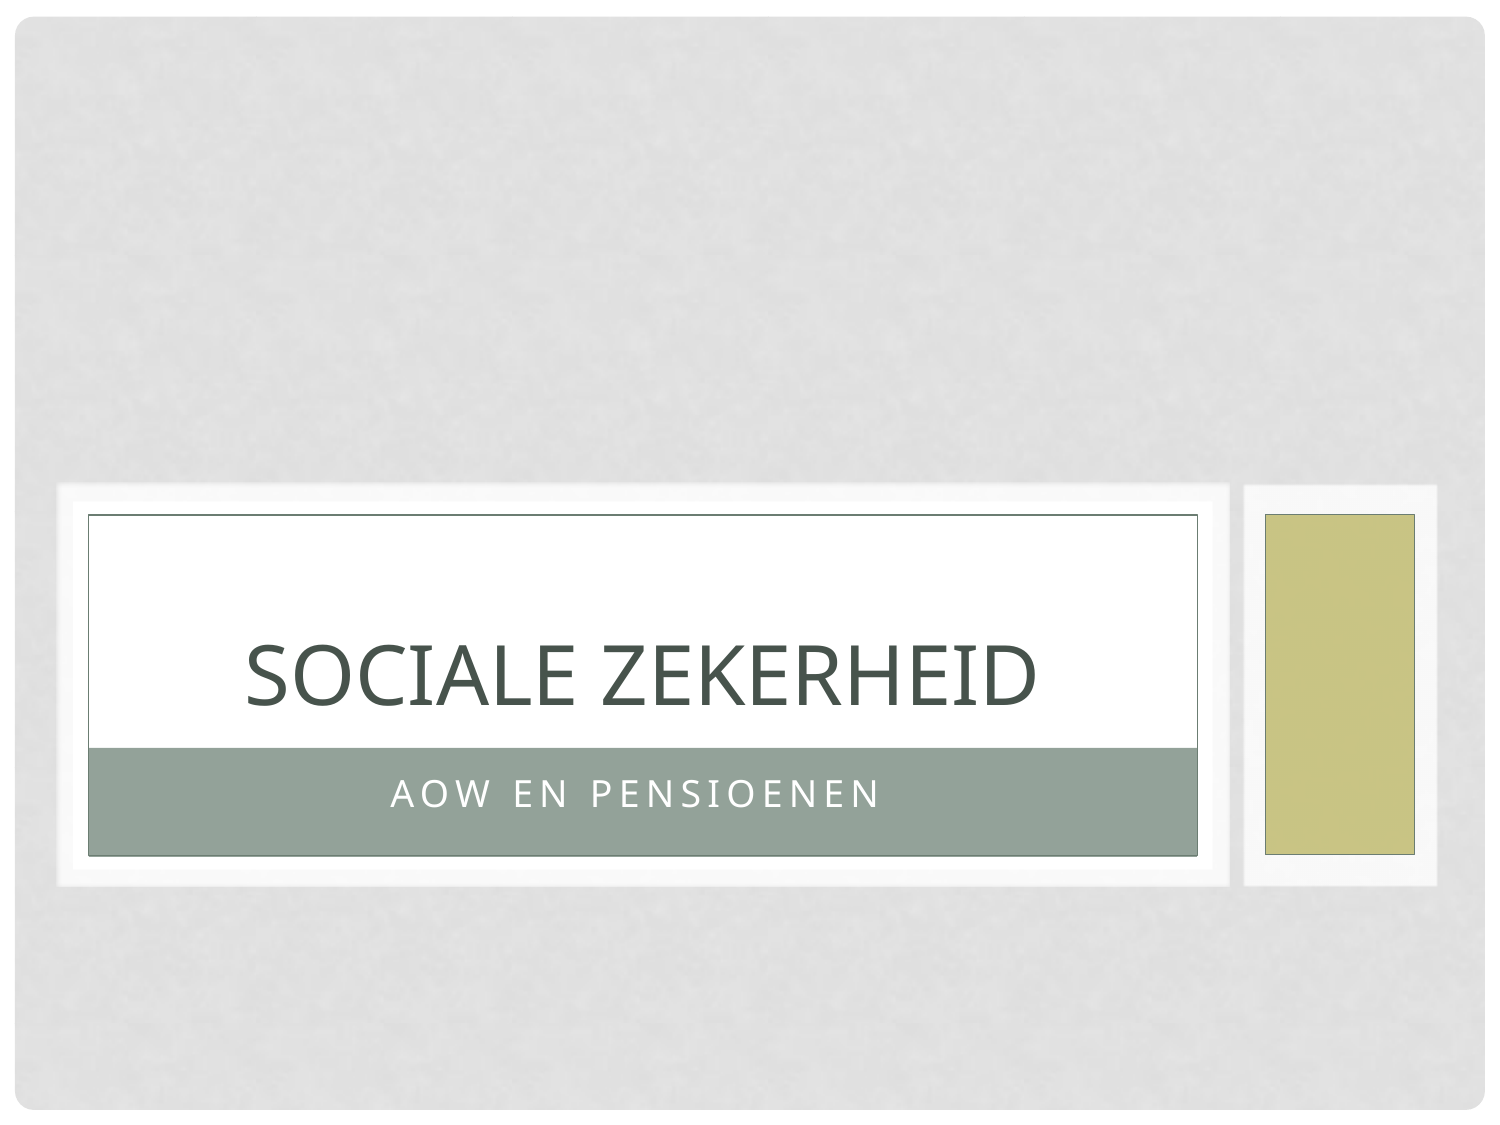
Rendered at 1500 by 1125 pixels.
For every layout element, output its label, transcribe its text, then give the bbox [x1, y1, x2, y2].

title Sociale zekerheid [99, 529, 1187, 730]
subtitle Aow en pensioenen [105, 762, 1181, 838]
